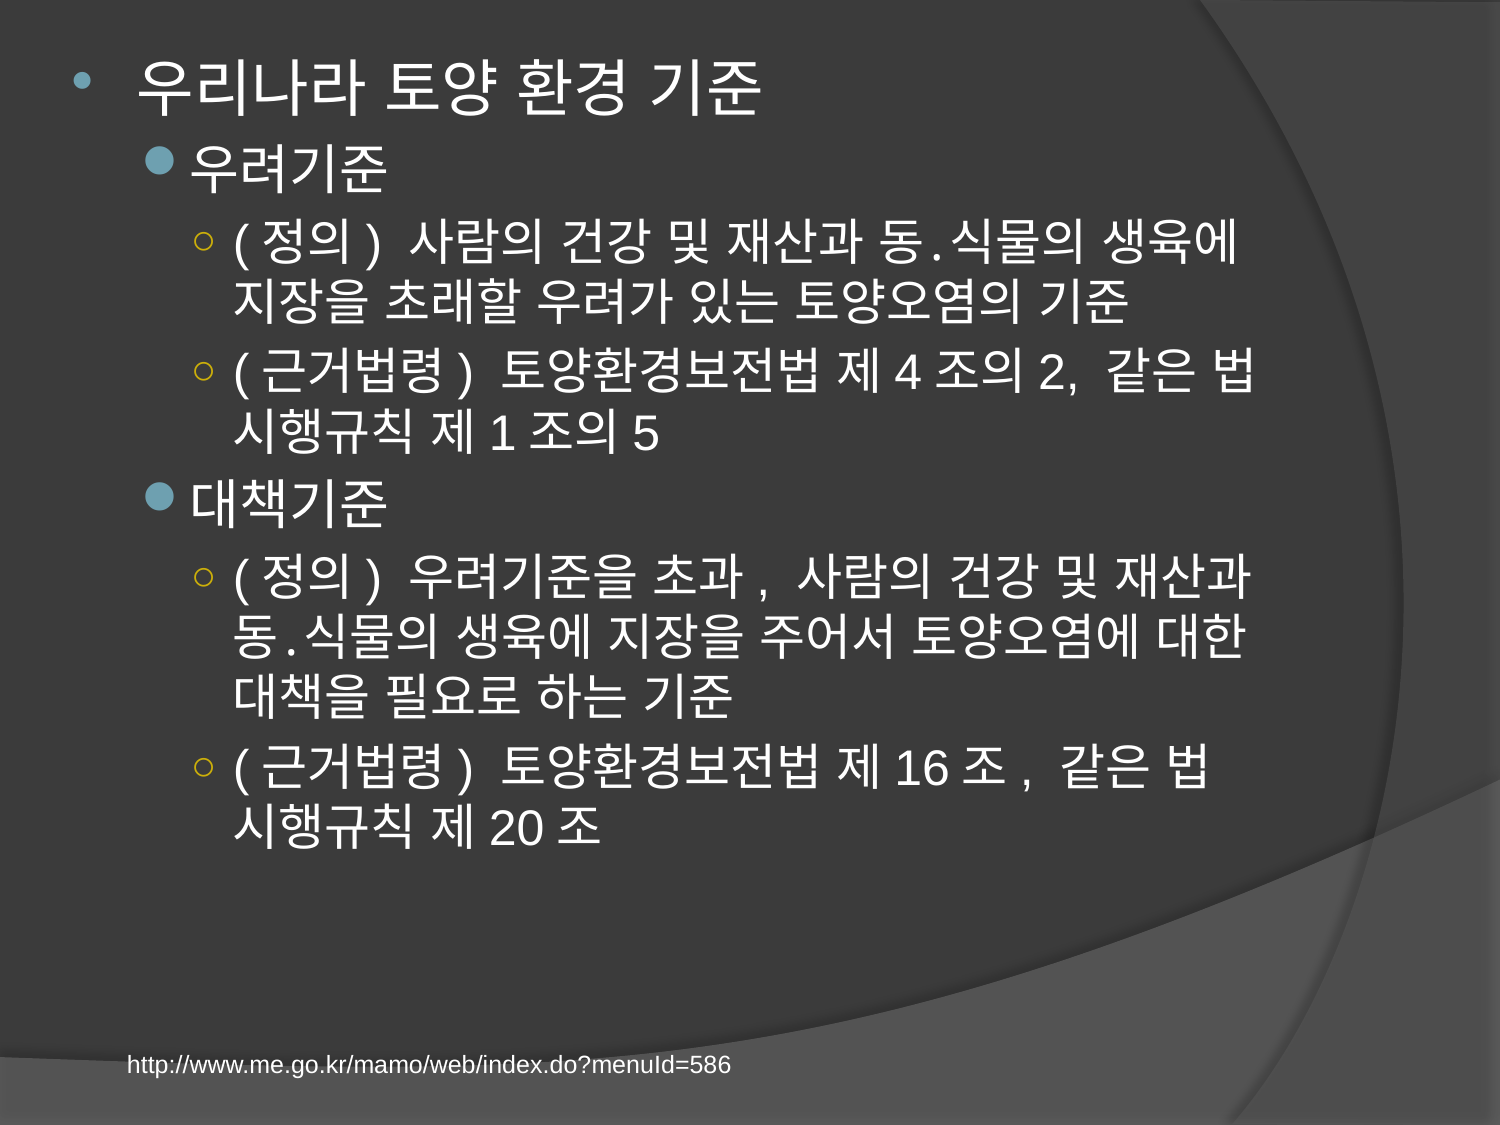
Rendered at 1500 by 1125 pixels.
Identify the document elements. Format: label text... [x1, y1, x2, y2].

list 우리나라 토양 환경 기준 우려기준 (정의) 사람의 건강 및 재산과 동․식물의 생육에 지장을 초래할 우려가 있는 토양오염의 기준 (근거법령) 토양환경보전법 제4조의2, 같은 법 시행규칙 제1조의5 대책기준 (정의) 우려기준을 초과, 사람의 건강 및 재산과 동․식물의 생육에 지장을 주어서 토양오염에 대한 대책을 필요로 하는 기준 (근거법령) 토양환경보전법 제16조, 같은 법 시행규칙 제20조 [53, 41, 1279, 945]
text_box http://www.me.go.kr/mamo/web/index.do?menuId=586 [112, 1041, 786, 1087]
